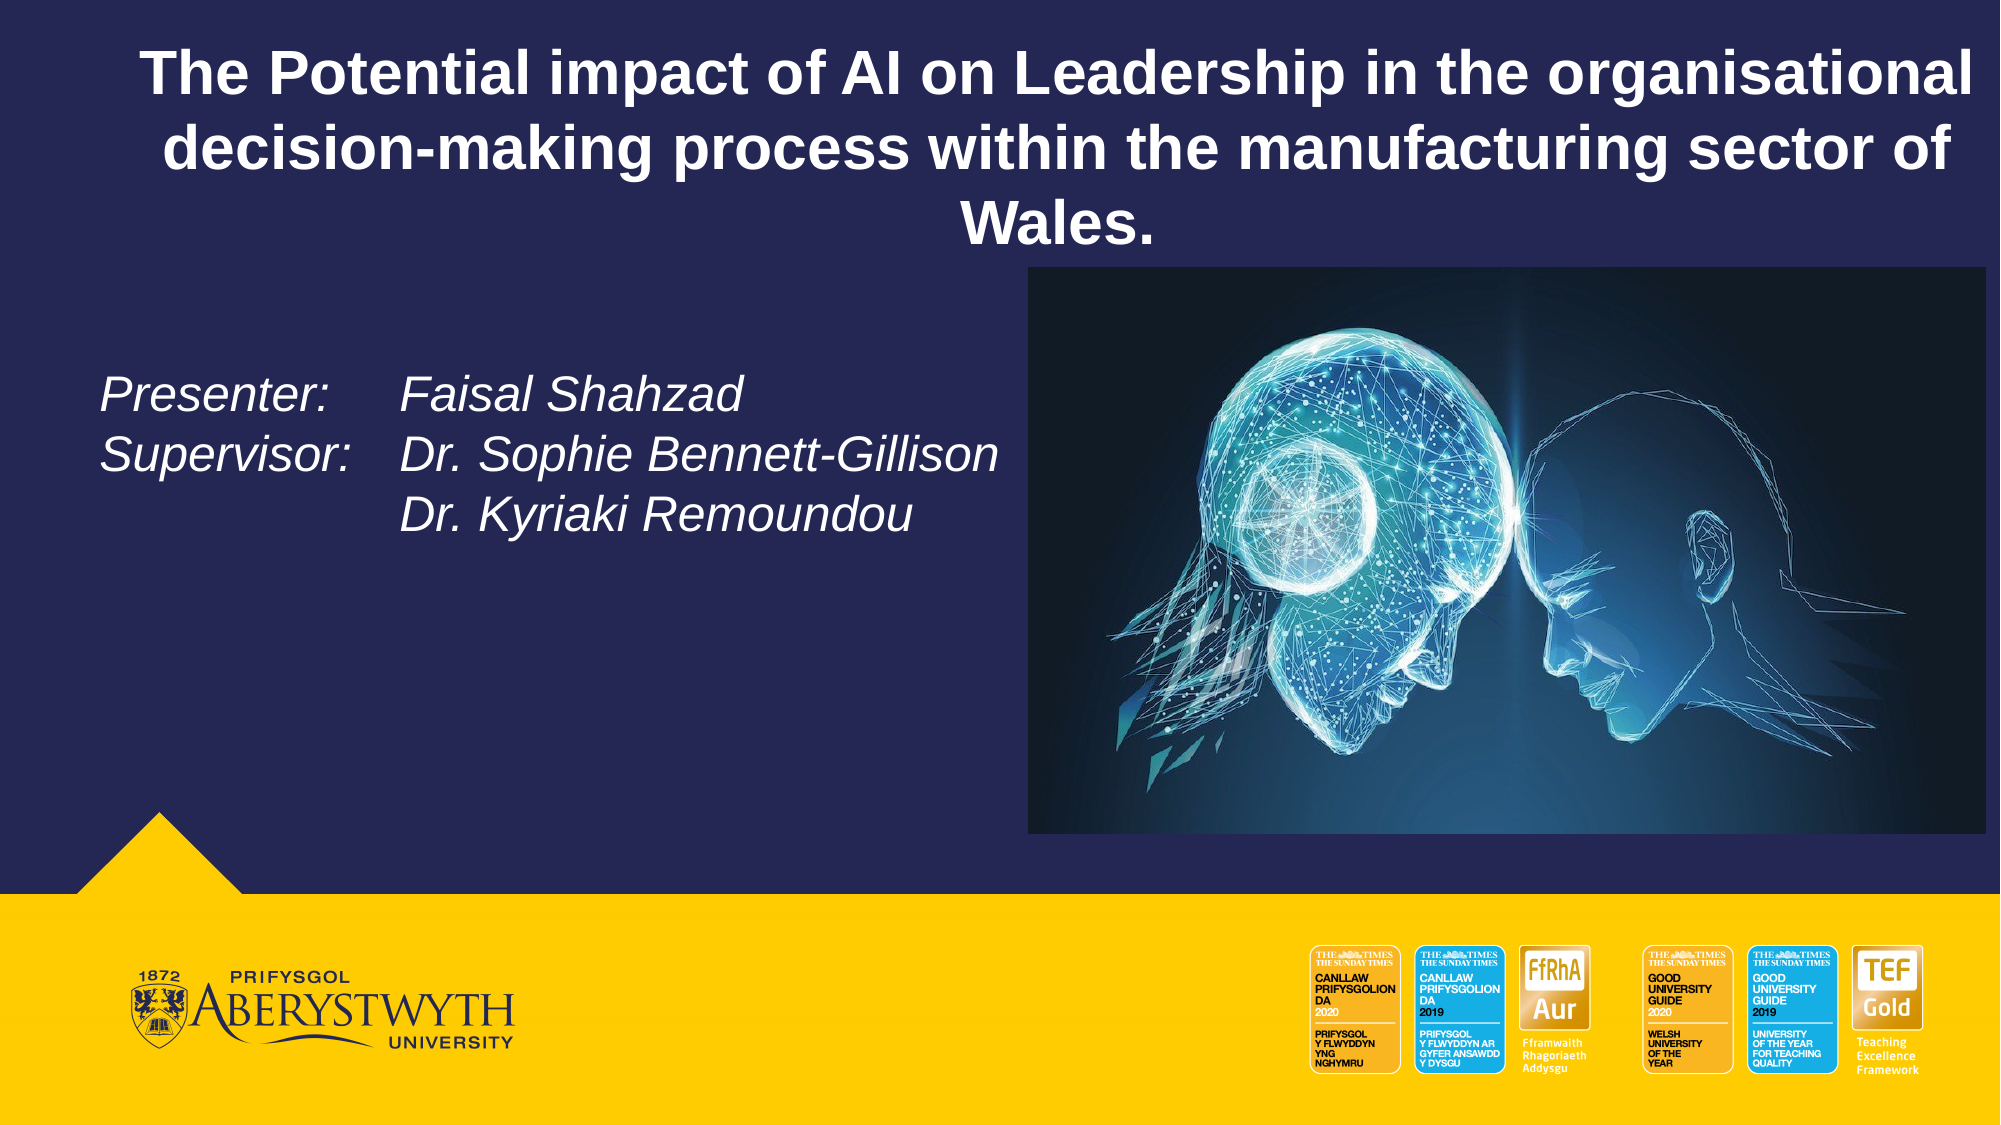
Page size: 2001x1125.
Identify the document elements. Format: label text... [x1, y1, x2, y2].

picture [0, 267, 2000, 1125]
text_box Presenter: Faisal Shahzad Supervisor: Dr. Sophie Bennett-Gillison Dr. Kyriaki Remoundou [84, 353, 1028, 549]
text_box The Potential impact of AI on Leadership in the organisational decision-making process within the manufacturing sector of Wales. [84, 0, 2000, 290]
